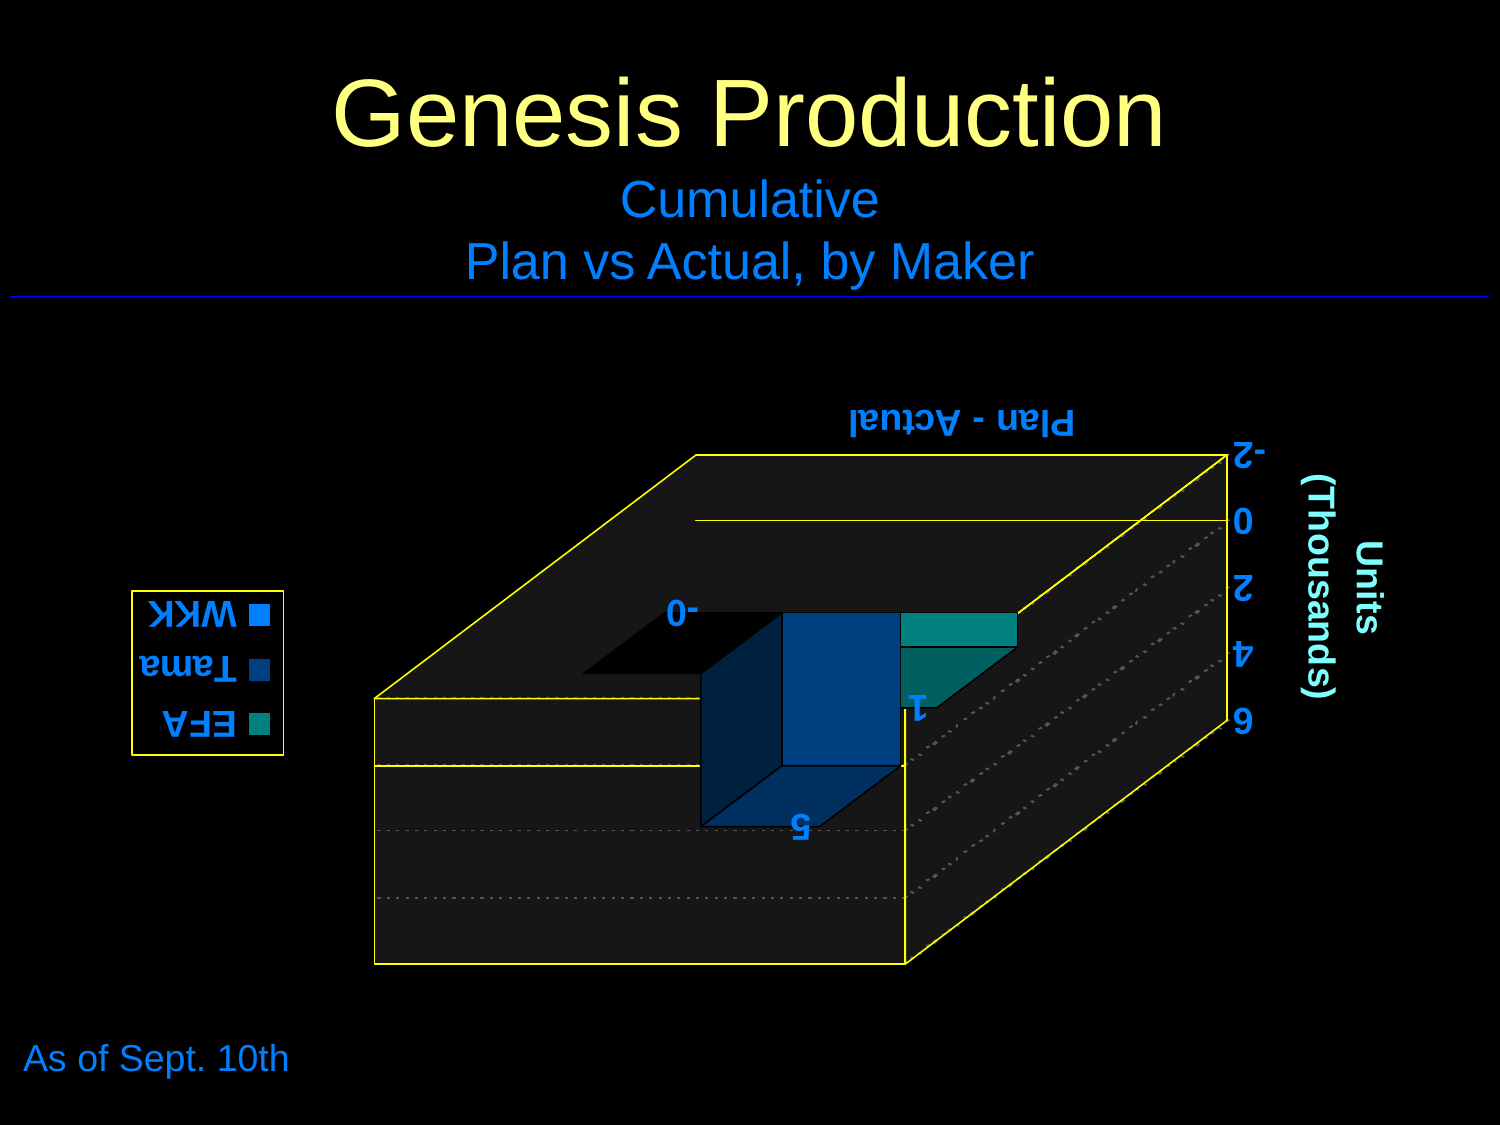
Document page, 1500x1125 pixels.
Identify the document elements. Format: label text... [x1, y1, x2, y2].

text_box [116, 354, 1490, 990]
text_box As of Sept. 10th [8, 1027, 293, 1082]
title Genesis Production Cumulative Plan vs Actual, by Maker [10, 42, 1490, 296]
